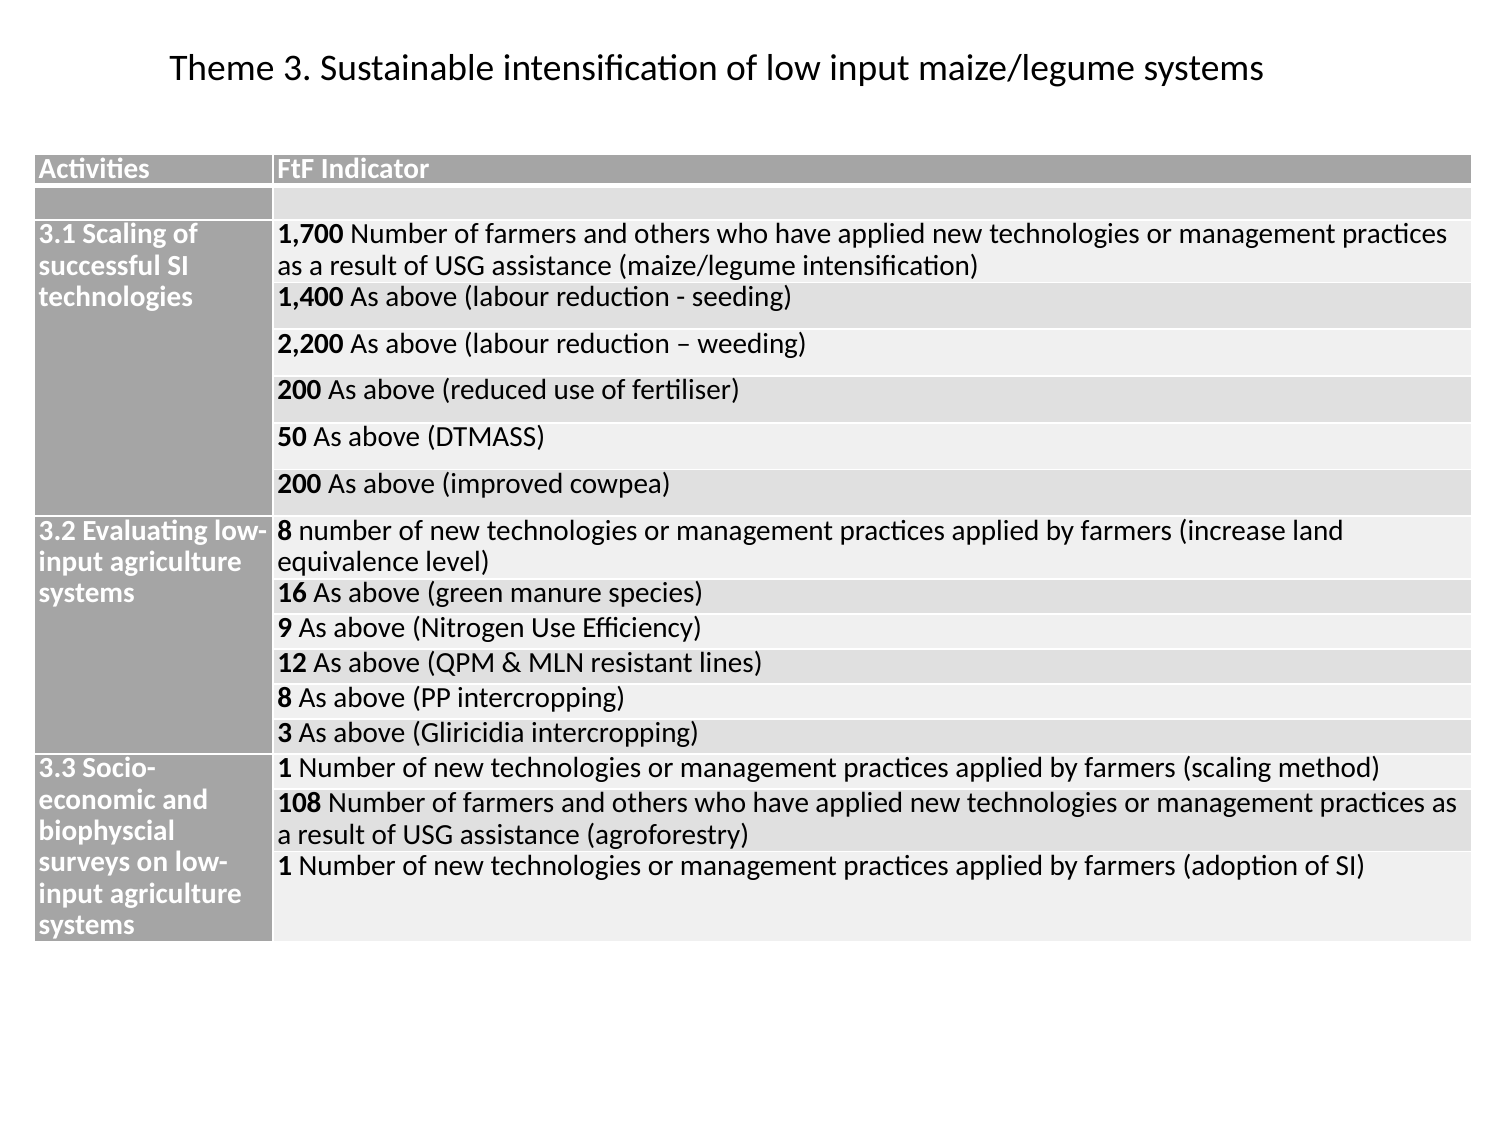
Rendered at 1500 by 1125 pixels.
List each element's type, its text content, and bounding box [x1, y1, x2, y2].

table_cell 50 As above (DTMASS) [274, 424, 1471, 469]
table_cell [35, 188, 272, 219]
table_cell 8 As above (PP intercropping) [274, 685, 1471, 718]
table_cell 9 As above (Nitrogen Use Efficiency) [274, 615, 1471, 648]
table_cell 1,700 Number of farmers and others who have applied new technologies or management practices as a result of USG assistance (maize/legume intensification) [274, 221, 1471, 282]
table_cell [274, 188, 1471, 219]
table_cell 3.3 Socio-economic and biophyscial surveys on low-input agriculture systems [35, 755, 272, 941]
table_header FtF Indicator [274, 155, 1471, 183]
table_cell 3.2 Evaluating low-input agriculture systems [35, 517, 272, 753]
table_cell 3 As above (Gliricidia intercropping) [274, 720, 1471, 753]
table_cell 16 As above (green manure species) [274, 580, 1471, 613]
table_cell 1 Number of new technologies or management practices applied by farmers (scaling method) [274, 755, 1471, 788]
table_header Activities [35, 155, 272, 183]
table_cell 1 Number of new technologies or management practices applied by farmers (adoption of SI) [274, 852, 1471, 941]
table_cell 12 As above (QPM & MLN resistant lines) [274, 650, 1471, 683]
table_cell 8 number of new technologies or management practices applied by farmers (increase land equivalence level) [274, 517, 1471, 578]
table_cell 108 Number of farmers and others who have applied new technologies or management practices as a result of USG assistance (agroforestry) [274, 790, 1471, 851]
table_cell 1,400 As above (labour reduction - seeding) [274, 283, 1471, 328]
table_cell 200 As above (improved cowpea) [274, 470, 1471, 515]
text_box Theme 3. Sustainable intensification of low input maize/legume systems [154, 32, 1310, 96]
table_cell 3.1 Scaling of successful SI technologies [35, 221, 272, 515]
table_cell 200 As above (reduced use of fertiliser) [274, 377, 1471, 422]
table_cell 2,200 As above (labour reduction – weeding) [274, 330, 1471, 375]
